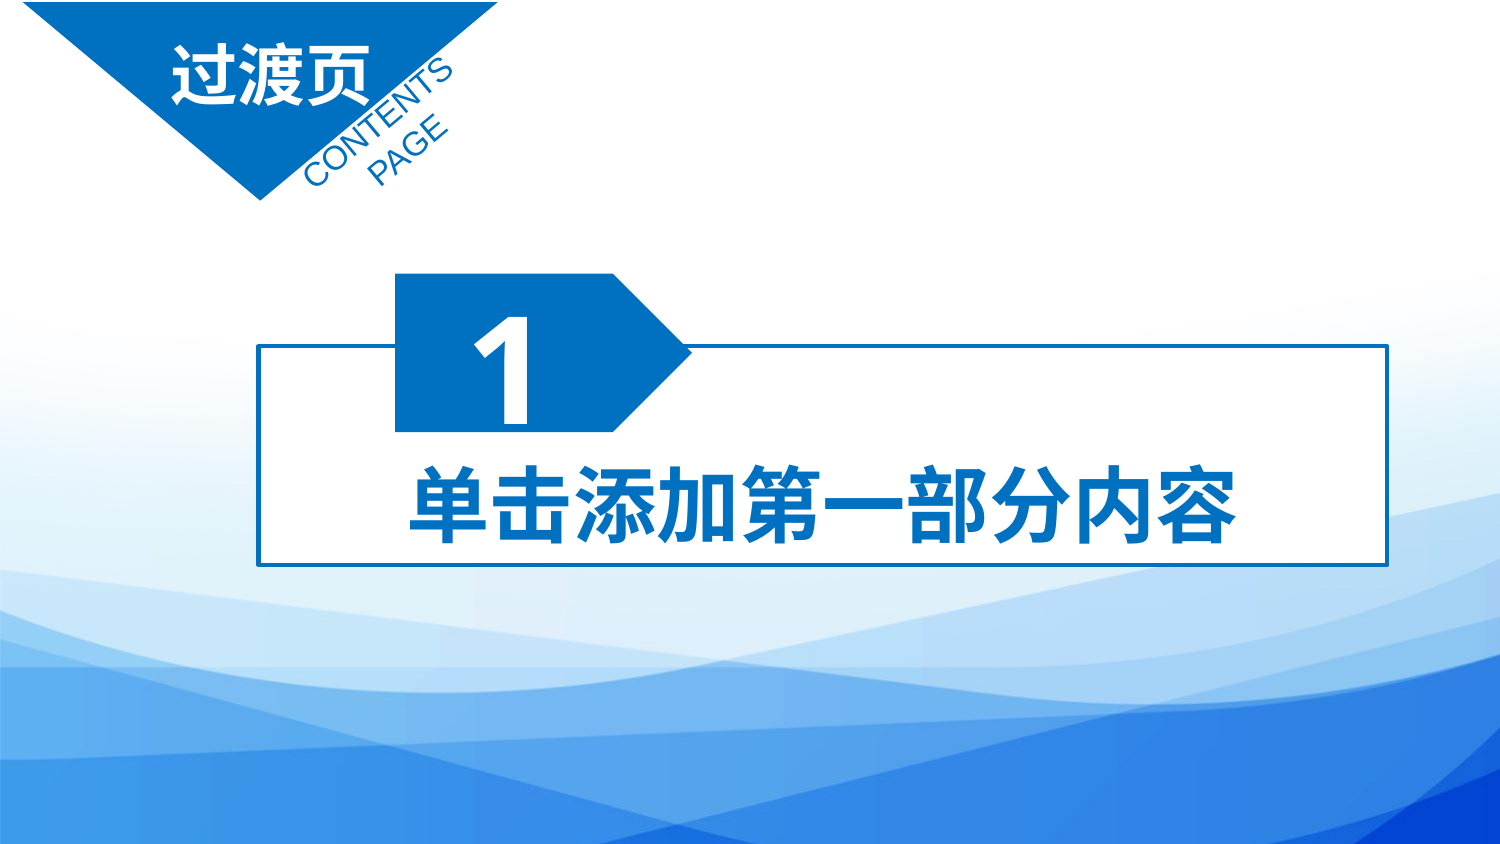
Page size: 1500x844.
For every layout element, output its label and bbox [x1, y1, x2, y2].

text_box [394, 266, 693, 464]
picture [0, 0, 1500, 844]
